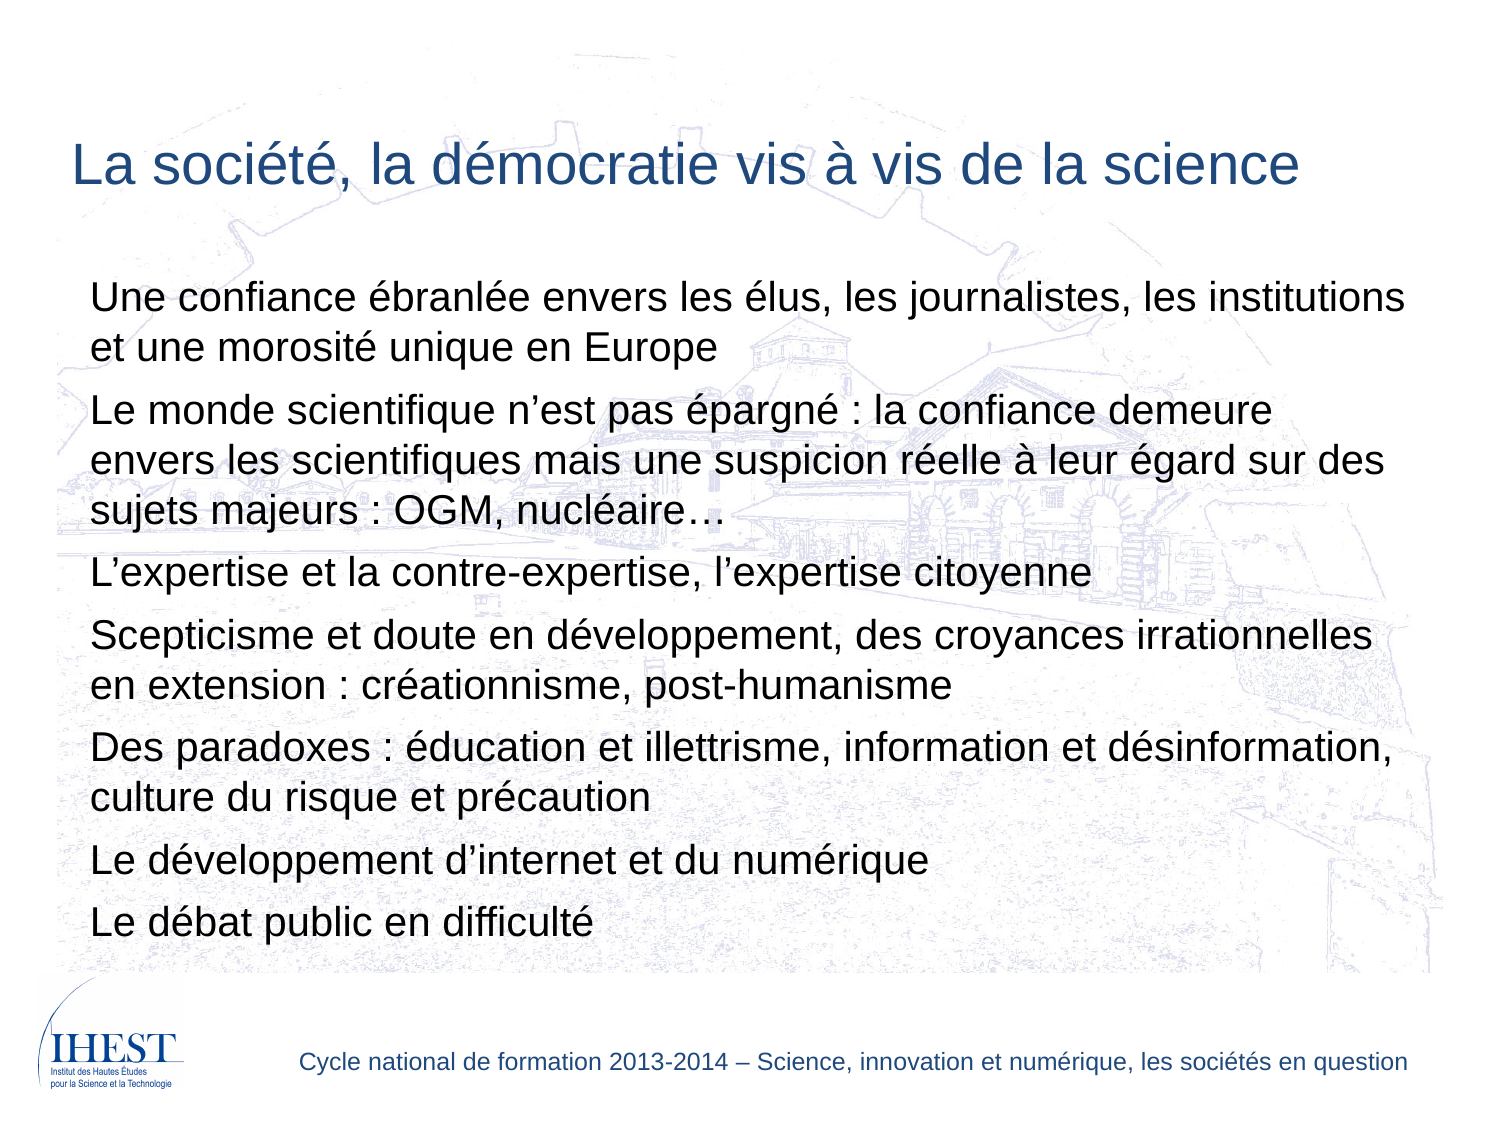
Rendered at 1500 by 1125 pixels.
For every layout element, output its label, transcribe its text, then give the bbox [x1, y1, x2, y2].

picture [57, 45, 1443, 118]
list Une confiance ébranlée envers les élus, les journalistes, les institutions et une morosité unique en Europe Le monde scientifique n’est pas épargné : la confiance demeure envers les scientifiques mais une suspicion réelle à leur égard sur des sujets majeurs : OGM, nucléaire… L’expertise et la contre-expertise, l’expertise citoyenne Scepticisme et doute en développement, des croyances irrationnelles en extension : créationnisme, post-humanisme Des paradoxes : éducation et illettrisme, information et désinformation, culture du risque et précaution Le développement d’internet et du numérique Le débat public en difficulté Loi d’orientation pour la recherche et l’enseignement supérieur Loi de décentralisation Rénovation du système de transfert et d’innovation, rapport Tambourin/Beylat Politiques de site SNRI 2 : France 2020, agenda stratégique et alliances [75, 262, 1425, 1005]
picture [38, 234, 1443, 1089]
title La société, la démocratie vis à vis de la science [56, 118, 1444, 234]
